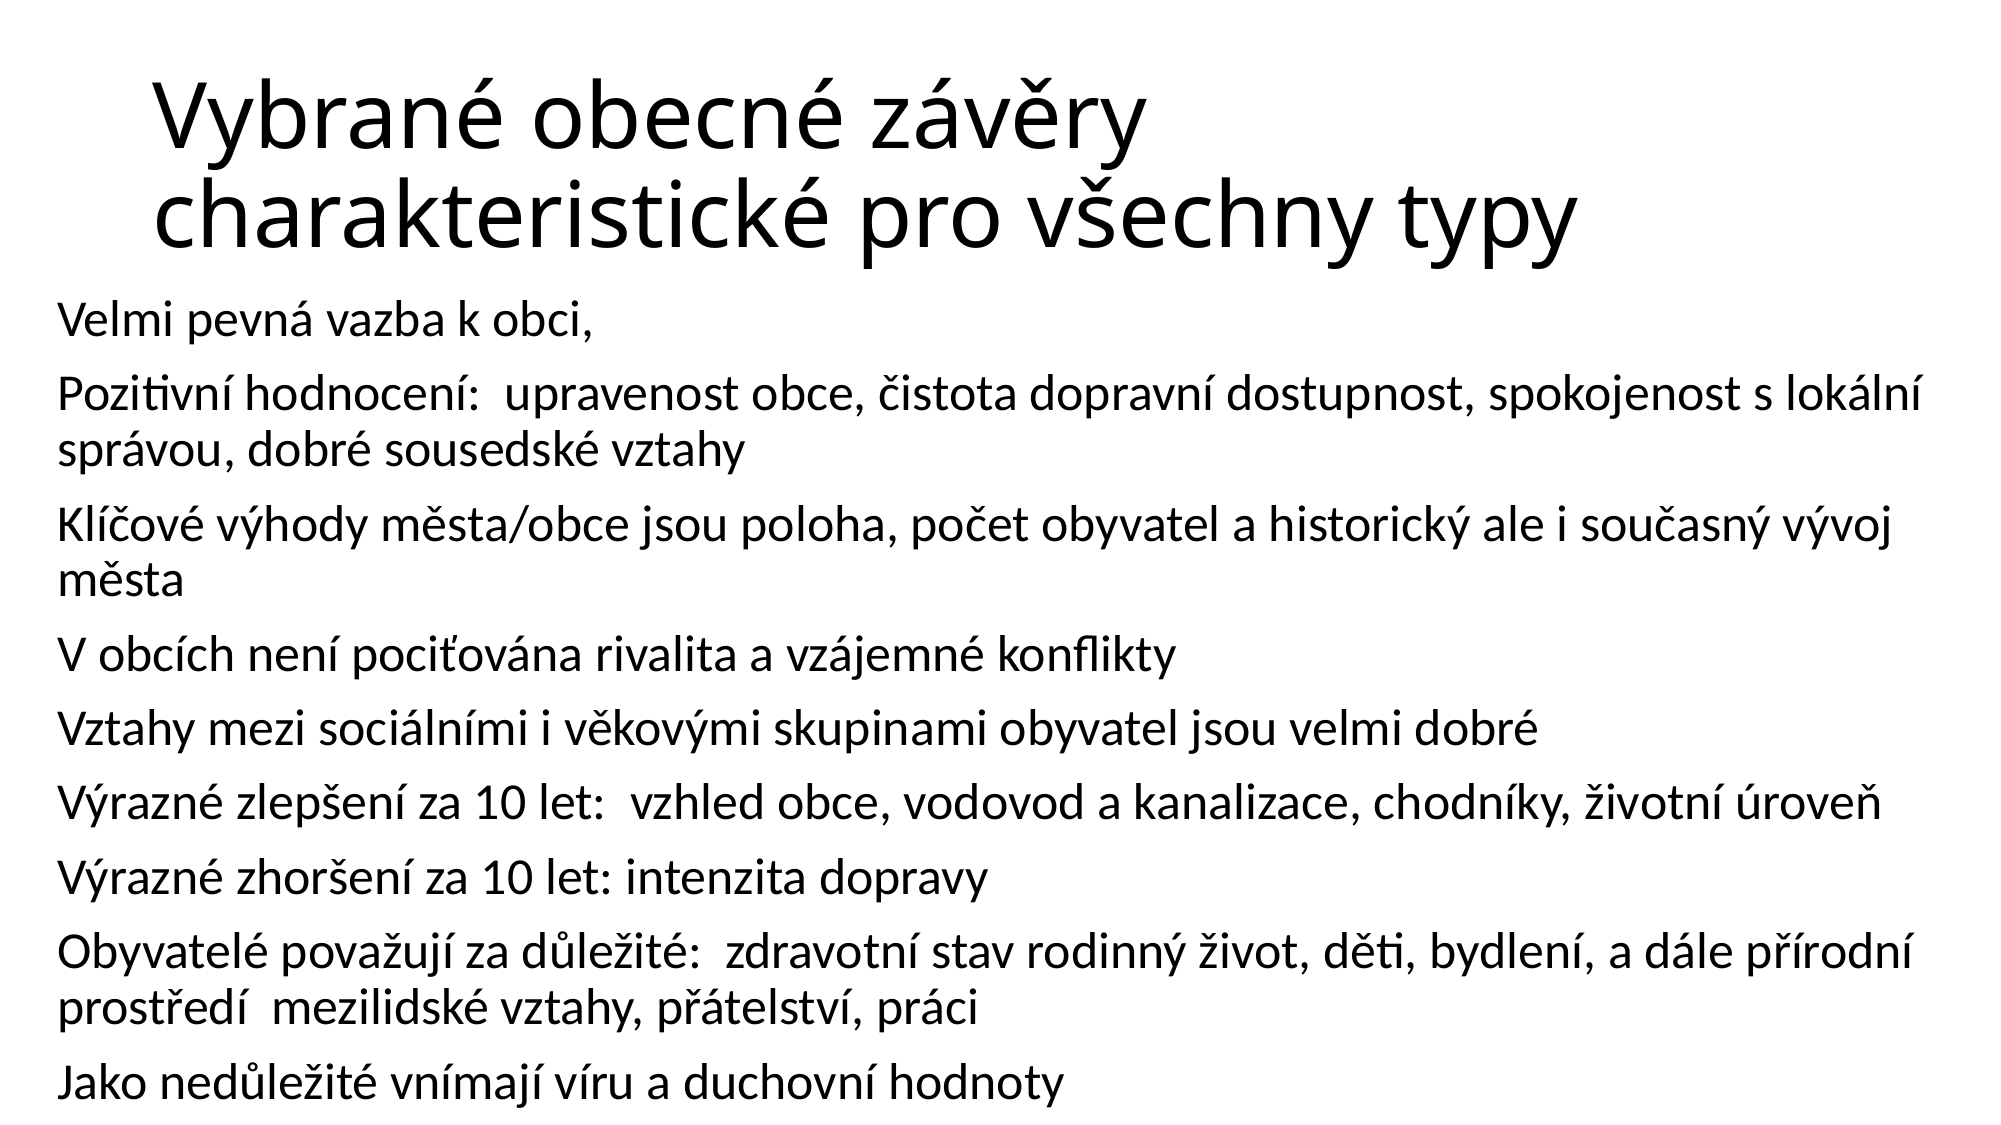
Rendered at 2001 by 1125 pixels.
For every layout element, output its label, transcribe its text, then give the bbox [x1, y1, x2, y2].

title Vybrané obecné závěry charakteristické pro všechny typy [137, 59, 1863, 278]
list Velmi pevná vazba k obci, Pozitivní hodnocení: upravenost obce, čistota dopravní dostupnost, spokojenost s lokální správou, dobré sousedské vztahy Klíčové výhody města/obce jsou poloha, počet obyvatel a historický ale i současný vývoj města V obcích není pociťována rivalita a vzájemné konflikty Vztahy mezi sociálními i věkovými skupinami obyvatel jsou velmi dobré Výrazné zlepšení za 10 let: vzhled obce, vodovod a kanalizace, chodníky, životní úroveň Výrazné zhoršení za 10 let: intenzita dopravy Obyvatelé považují za důležité: zdravotní stav rodinný život, děti, bydlení, a dále přírodní prostředí mezilidské vztahy, přátelství, práci Jako nedůležité vnímají víru a duchovní hodnoty [42, 284, 1984, 1125]
